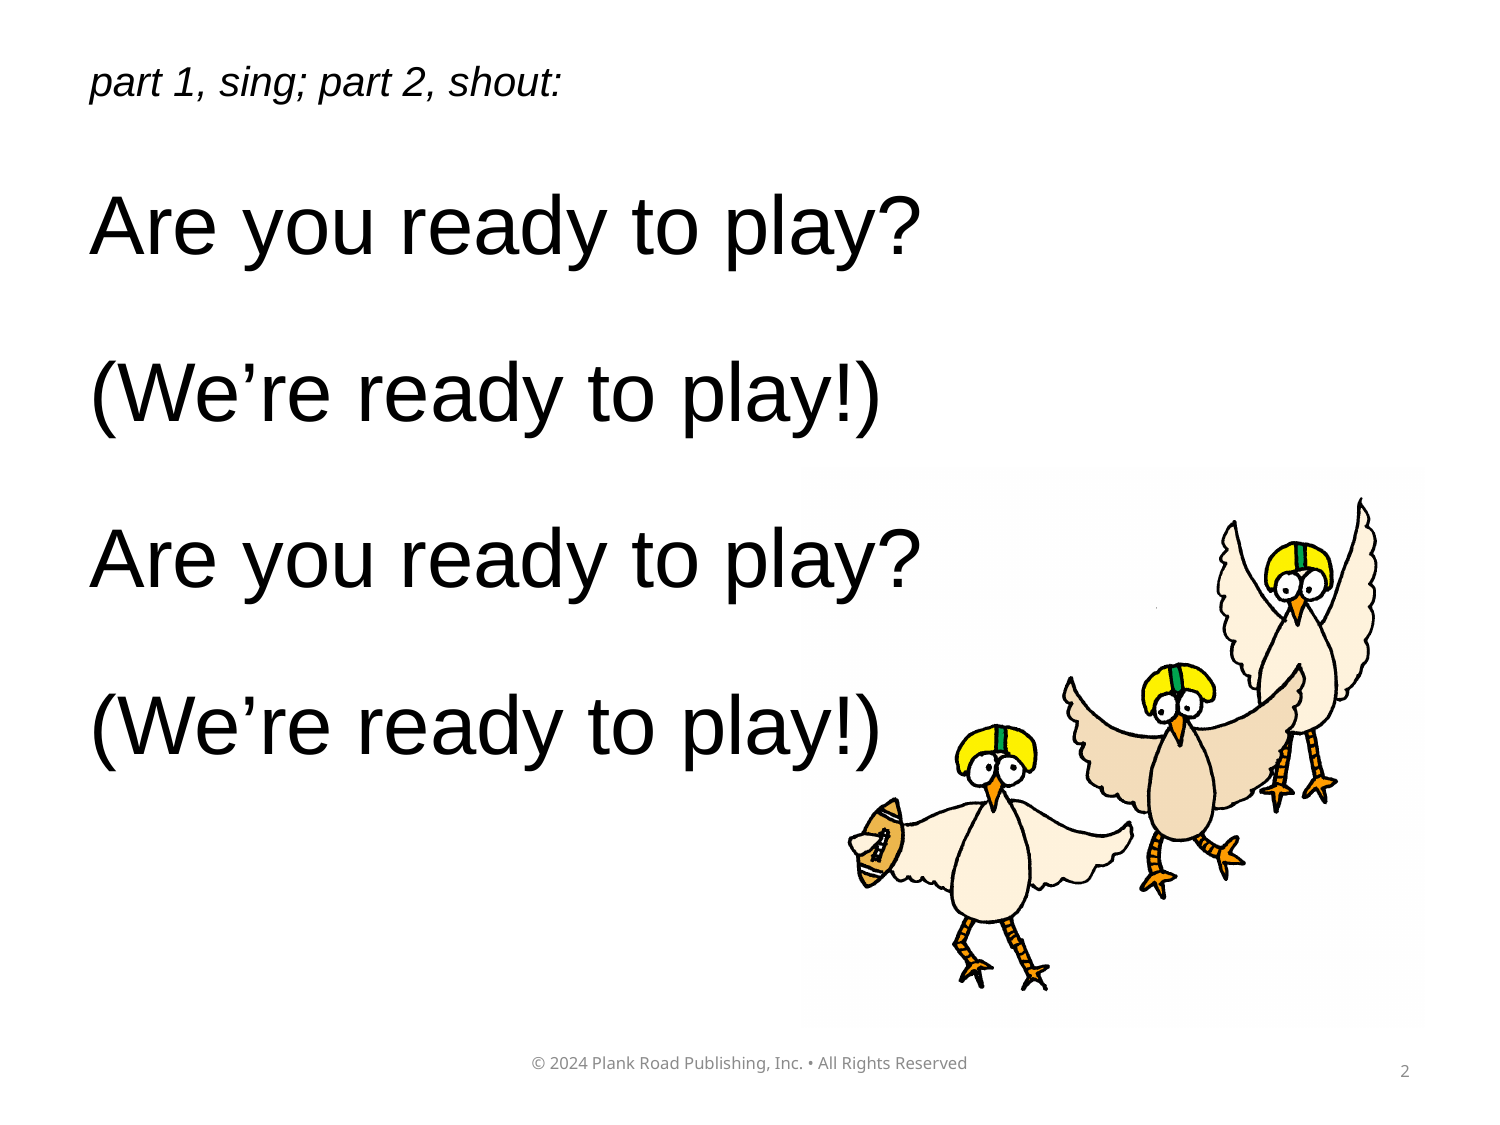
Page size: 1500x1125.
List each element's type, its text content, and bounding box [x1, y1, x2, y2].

picture [801, 467, 1426, 1029]
slide_number 2 [1074, 1042, 1425, 1103]
list part 1, sing; part 2, shout: Are you ready to play? (We’re ready to play!) Are you ready to play? (We’re ready to play!) [75, 22, 1425, 1014]
